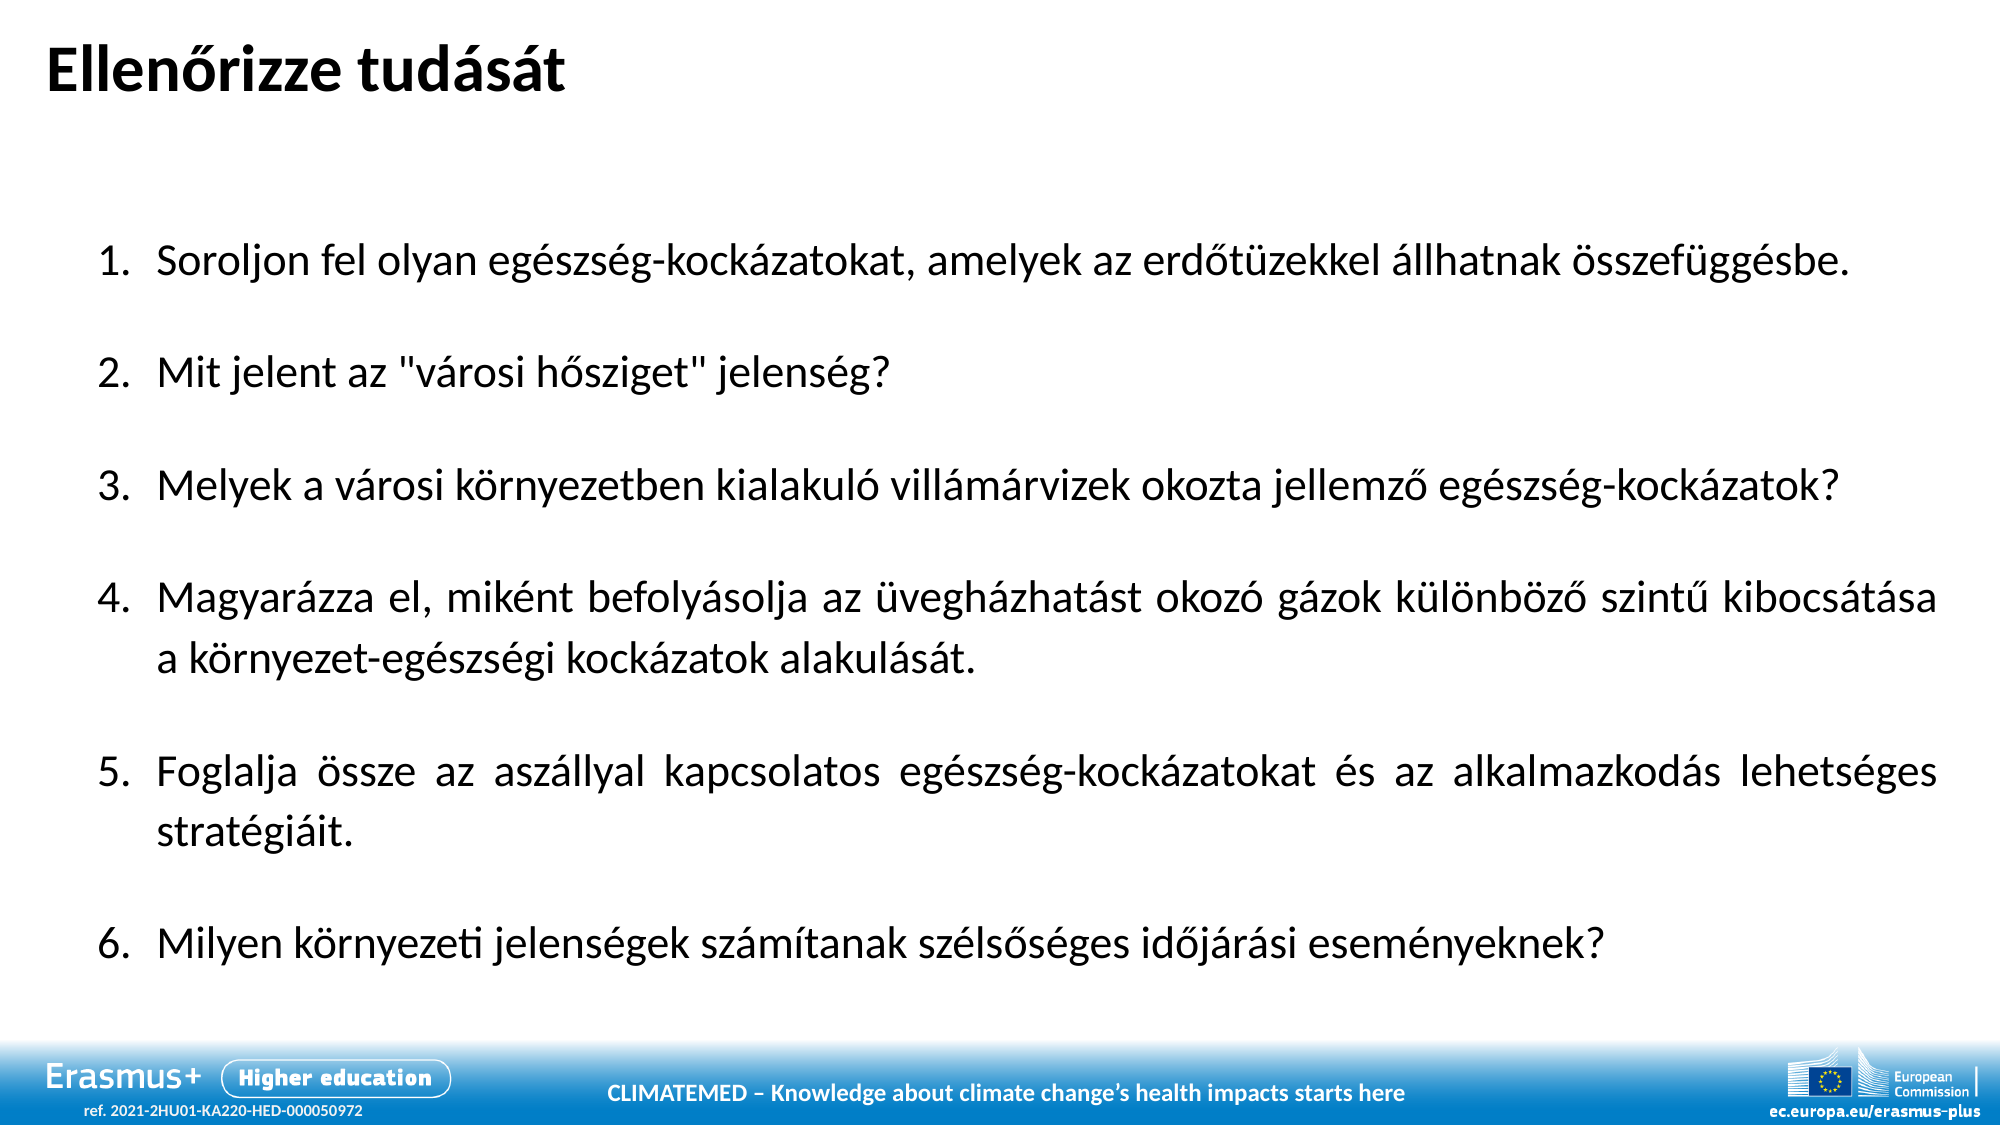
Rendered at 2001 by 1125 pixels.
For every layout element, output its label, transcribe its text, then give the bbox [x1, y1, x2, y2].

list Soroljon fel olyan egészség-kockázatokat, amelyek az erdőtüzekkel állhatnak összefüggésbe. Mit jelent az "városi hősziget" jelenség? Melyek a városi környezetben kialakuló villámárvizek okozta jellemző egészség-kockázatok? Magyarázza el, miként befolyásolja az üvegházhatást okozó gázok különböző szintű kibocsátása a környezet-egészségi kockázatok alakulását. Foglalja össze az aszállyal kapcsolatos egészség-kockázatokat és az alkalmazkodás lehetséges stratégiáit. Milyen környezeti jelenségek számítanak szélsőséges időjárási eseményeknek? [82, 216, 1955, 1035]
picture [0, 899, 2000, 1125]
title Ellenőrizze tudását [31, 25, 1984, 116]
